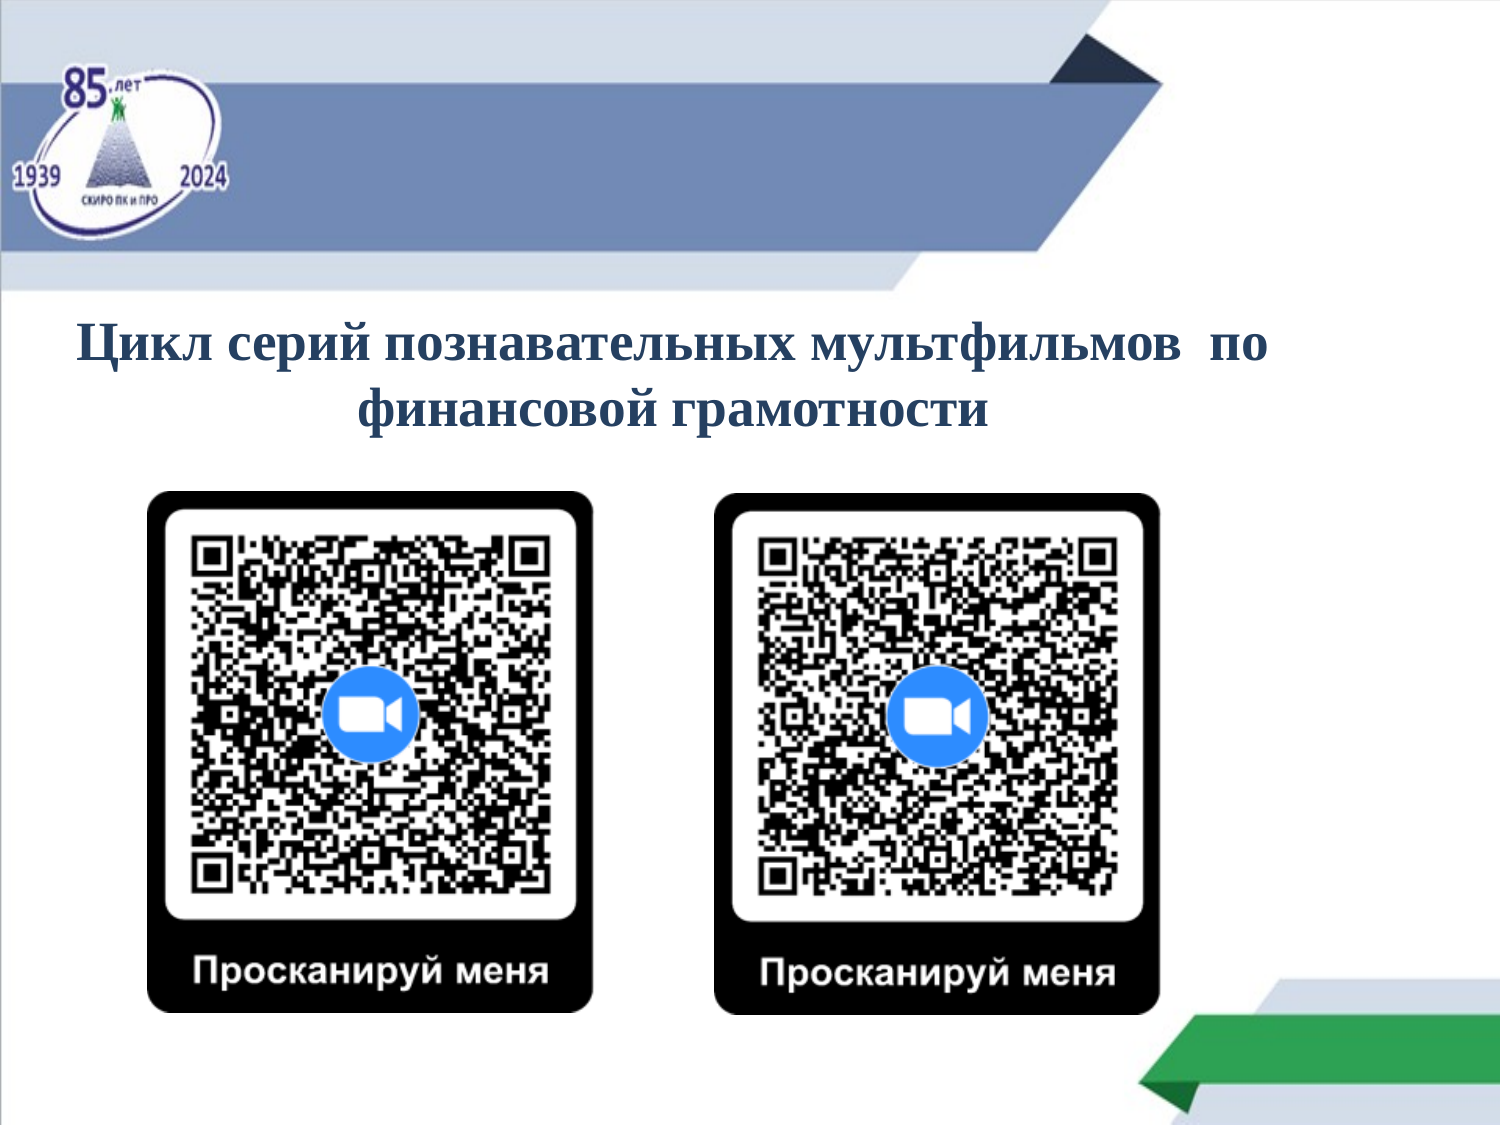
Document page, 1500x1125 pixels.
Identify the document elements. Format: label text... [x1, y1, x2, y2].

title Цикл серий познавательных мультфильмов по финансовой грамотности [53, 278, 1294, 464]
picture [0, 0, 1500, 1125]
